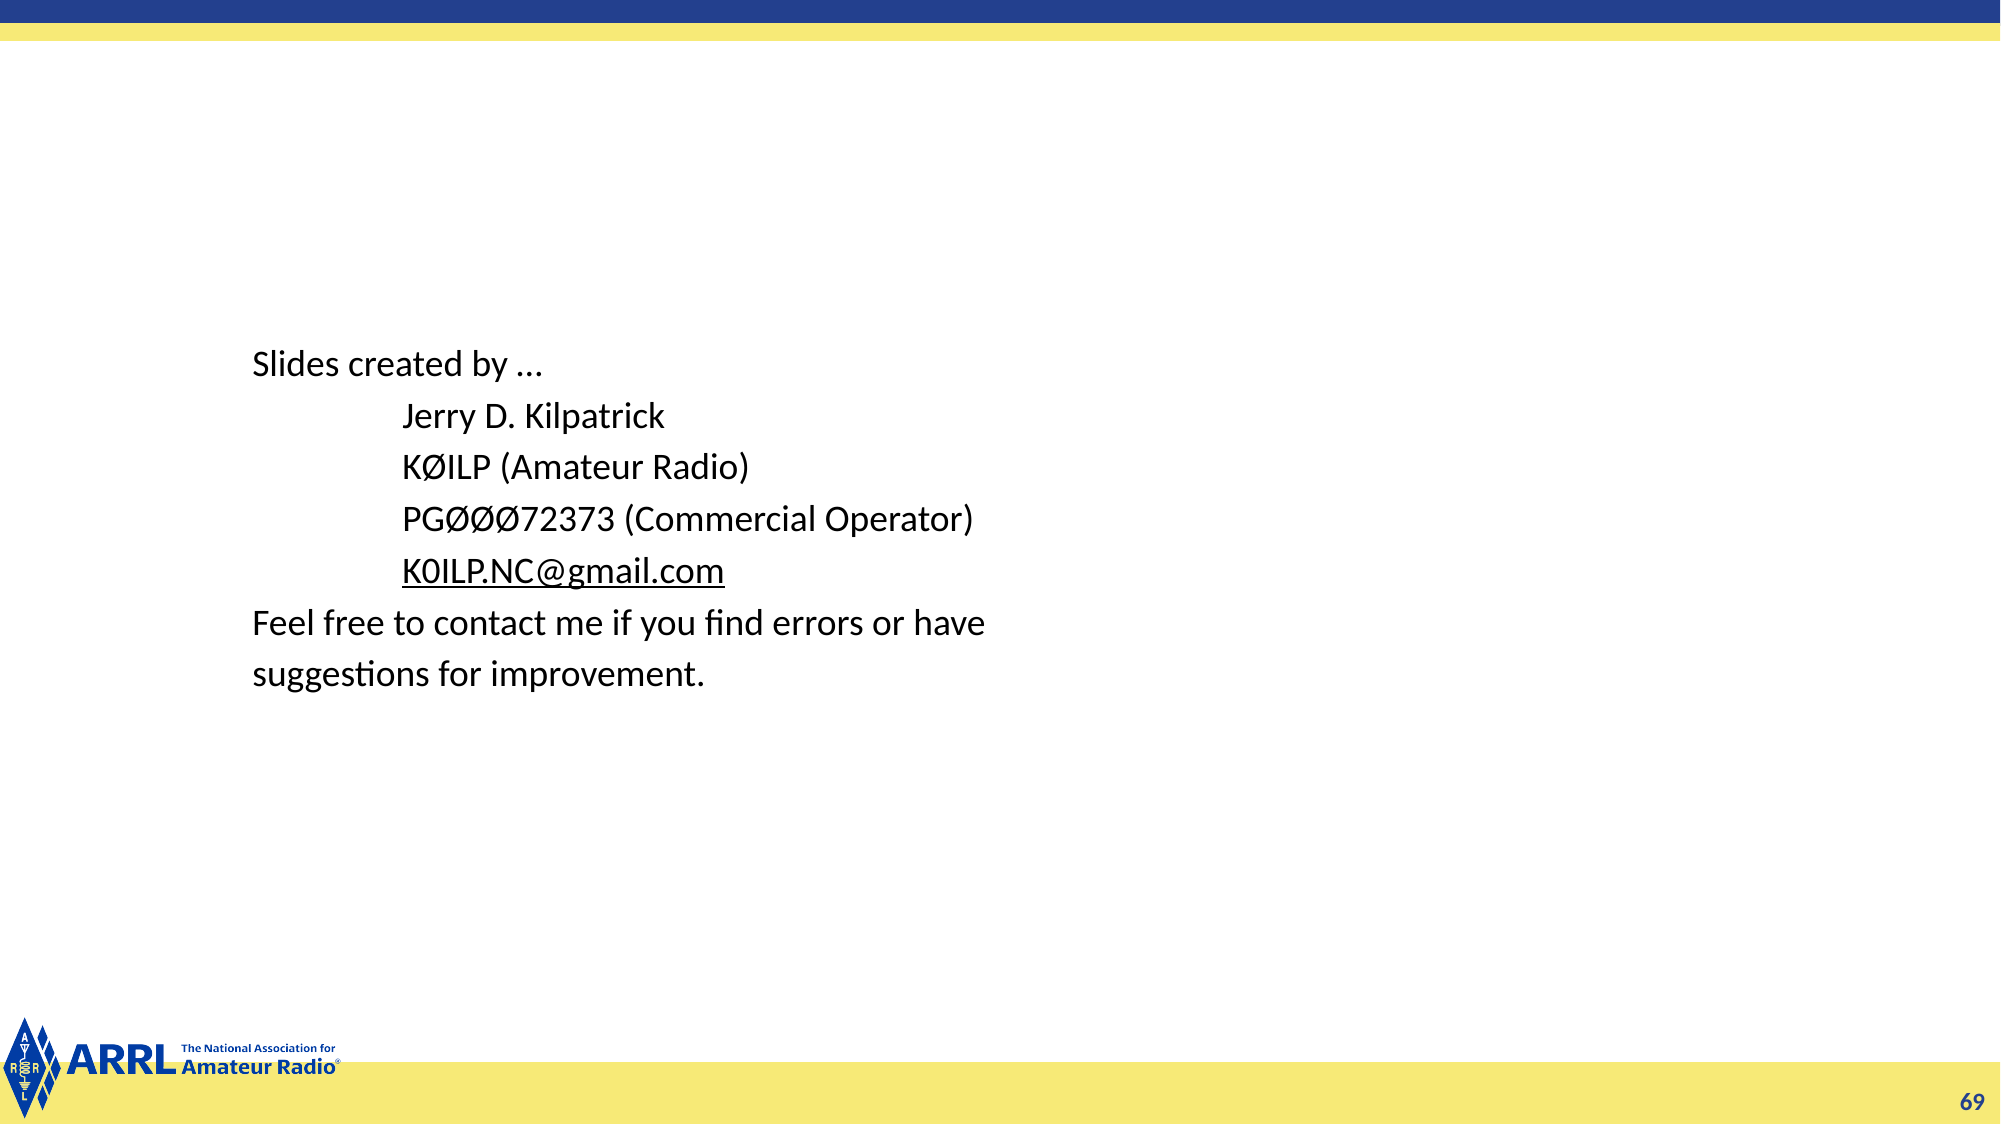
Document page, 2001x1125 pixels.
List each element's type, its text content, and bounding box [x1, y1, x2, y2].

text_box Slides created by … Jerry D. Kilpatrick KØILP (Amateur Radio) PGØØØ72373 (Commercial Operator) K0ILP.NC@gmail.com Feel free to contact me if you find errors or have suggestions for improvement. [237, 324, 1088, 702]
picture [1, 1015, 342, 1121]
